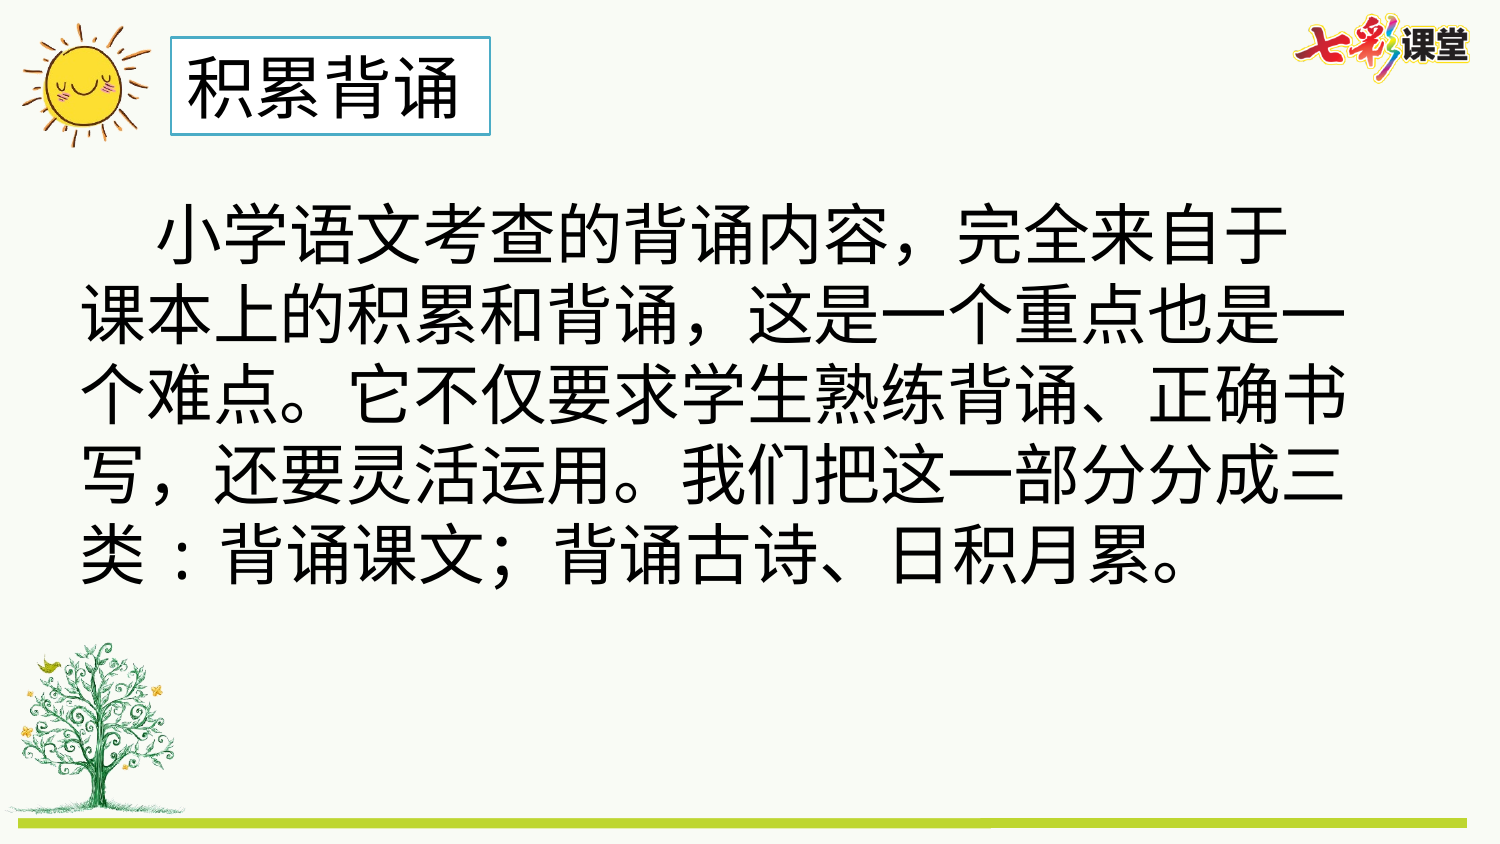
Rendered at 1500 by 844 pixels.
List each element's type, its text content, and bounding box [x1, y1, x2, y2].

text_box 积累背诵 [170, 36, 491, 136]
text_box 小学语文考查的背诵内容，完全来自于课本上的积累和背诵，这是一个重点也是一个难点。它不仅要求学生熟练背诵、正确书写，还要灵活运用。我们把这一部分分成三类:背诵课文；背诵古诗、日积月累。 [64, 185, 1371, 601]
picture [0, 0, 173, 172]
picture [1291, 9, 1472, 87]
picture [0, 608, 1467, 844]
